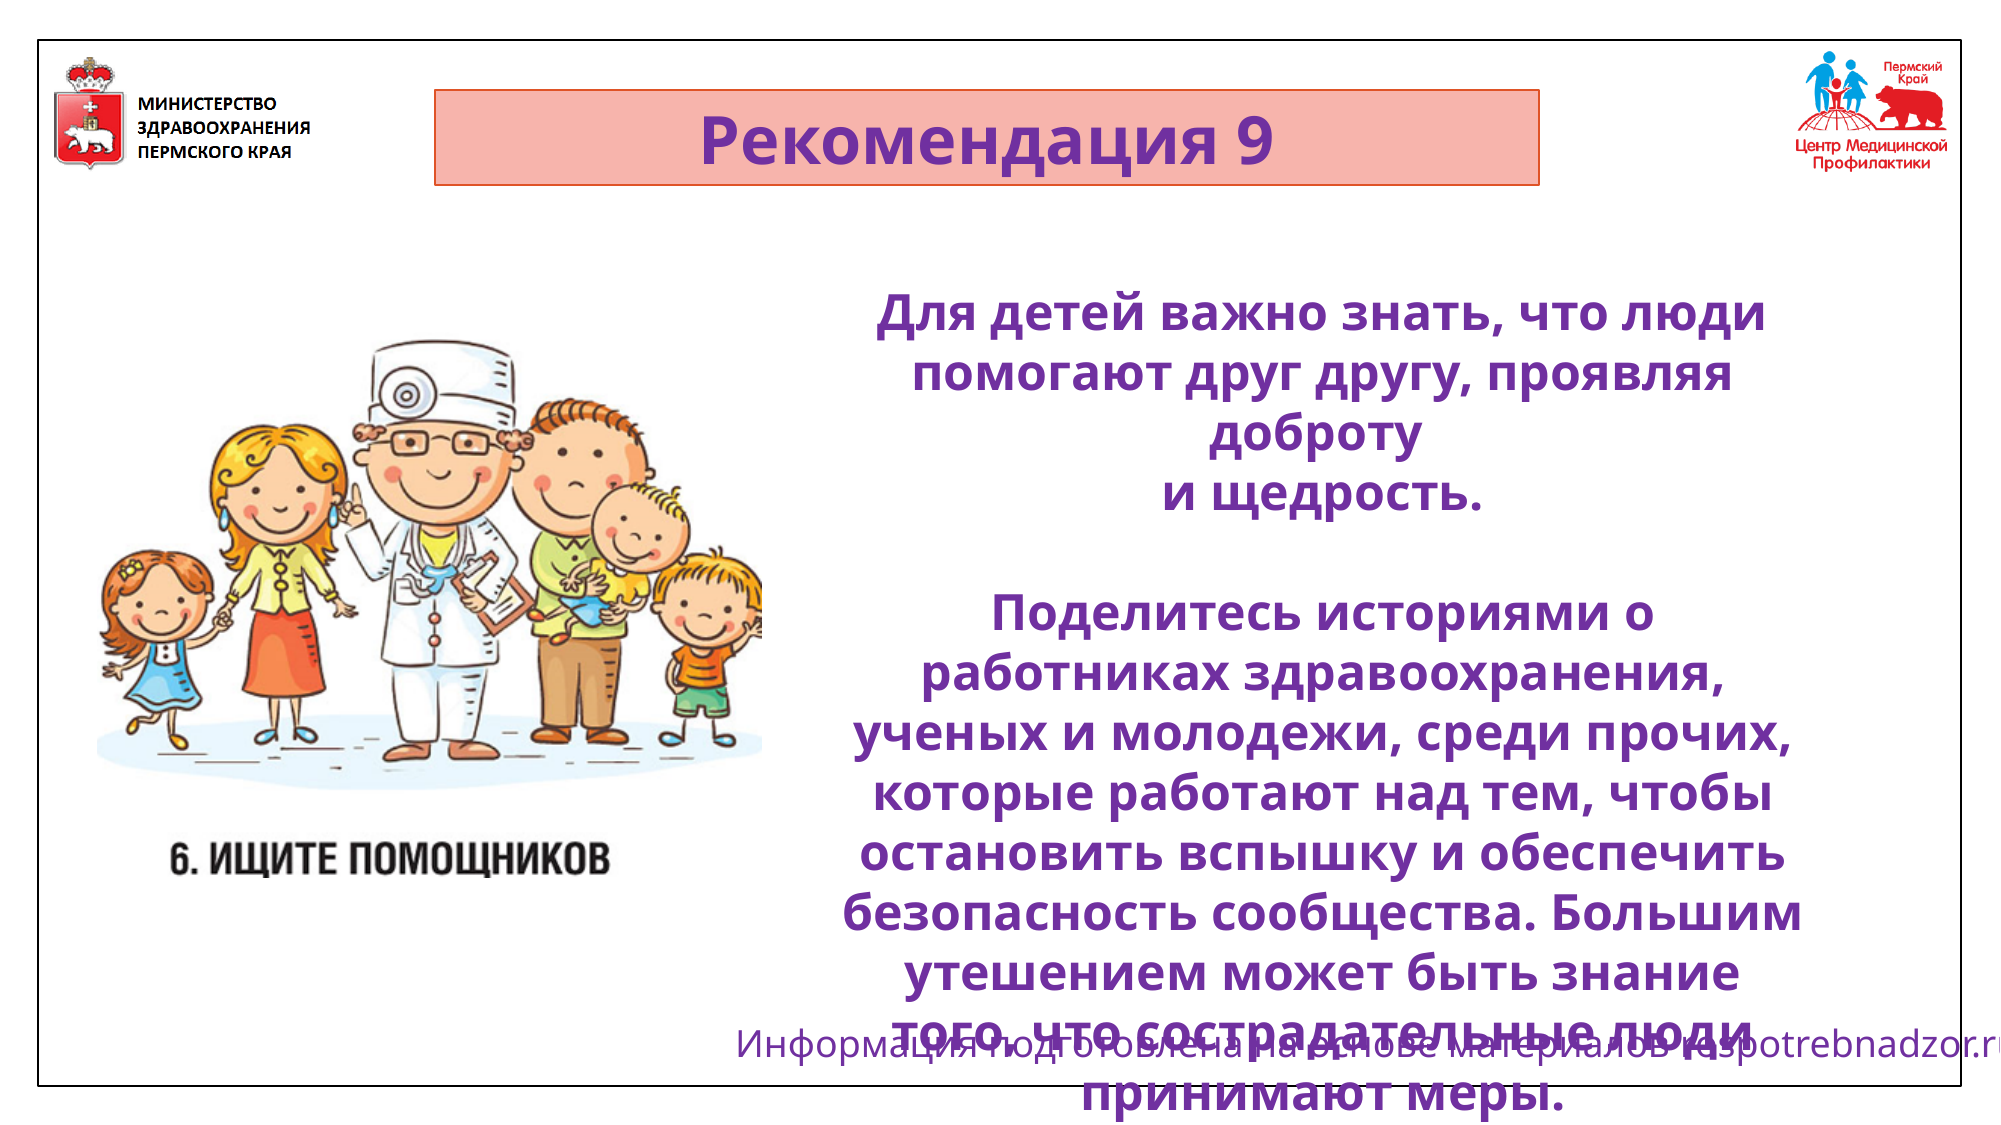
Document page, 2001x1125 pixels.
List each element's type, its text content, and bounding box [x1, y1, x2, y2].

picture [1796, 51, 1947, 173]
picture [40, 51, 334, 190]
text_box Информация подготовлена на основе материалов rospotrebnadzor.ru [720, 1012, 823, 1073]
text_box Информация подготовлена на основе материалов rospotrebnadzor.ru [1824, 1012, 2000, 1073]
picture [96, 332, 762, 878]
text_box Рекомендация 9 [434, 89, 1540, 186]
text_box Для детей важно знать, что люди помогают друг другу, проявляя доброту и щедрость. Поделитесь историями о работниках здравоохранения, ученых и молодежи, среди прочих, которые работают над тем, чтобы остановить вспышку и обеспечить безопасность сообщества. Большим утешением может быть знание того, что сострадательные люди принимают меры. [823, 272, 1824, 1125]
